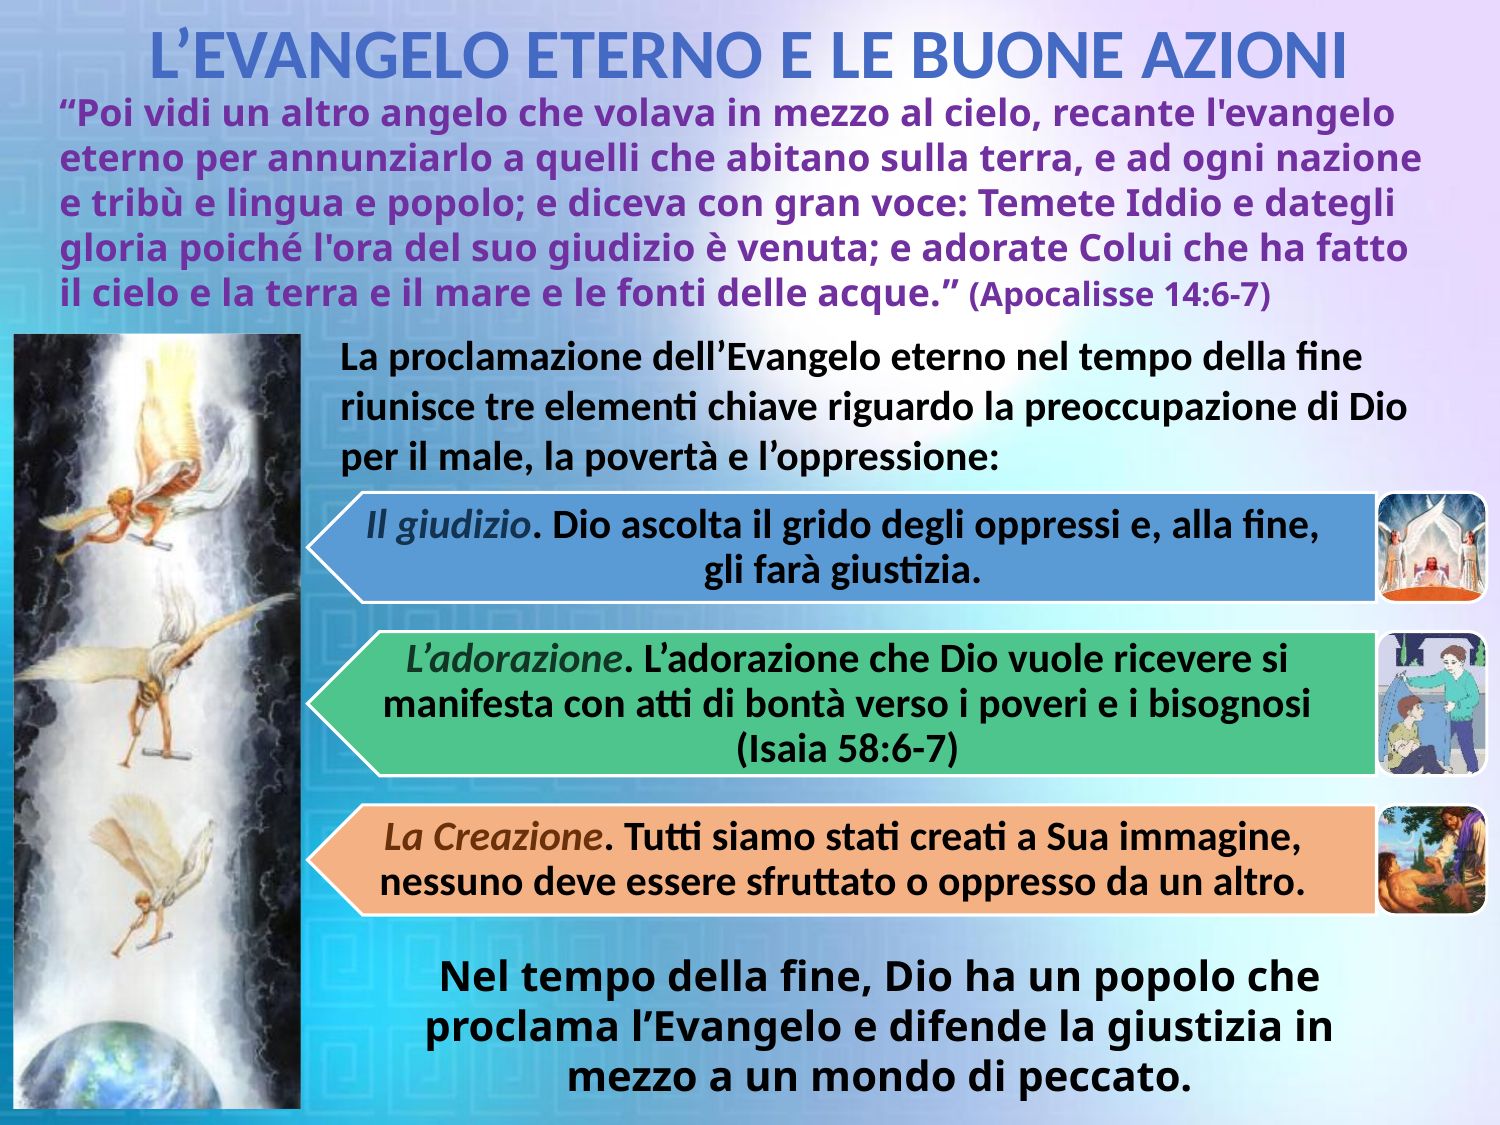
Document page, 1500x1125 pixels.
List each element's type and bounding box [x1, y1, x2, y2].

picture [0, 0, 1500, 1125]
text_box [306, 492, 1500, 915]
